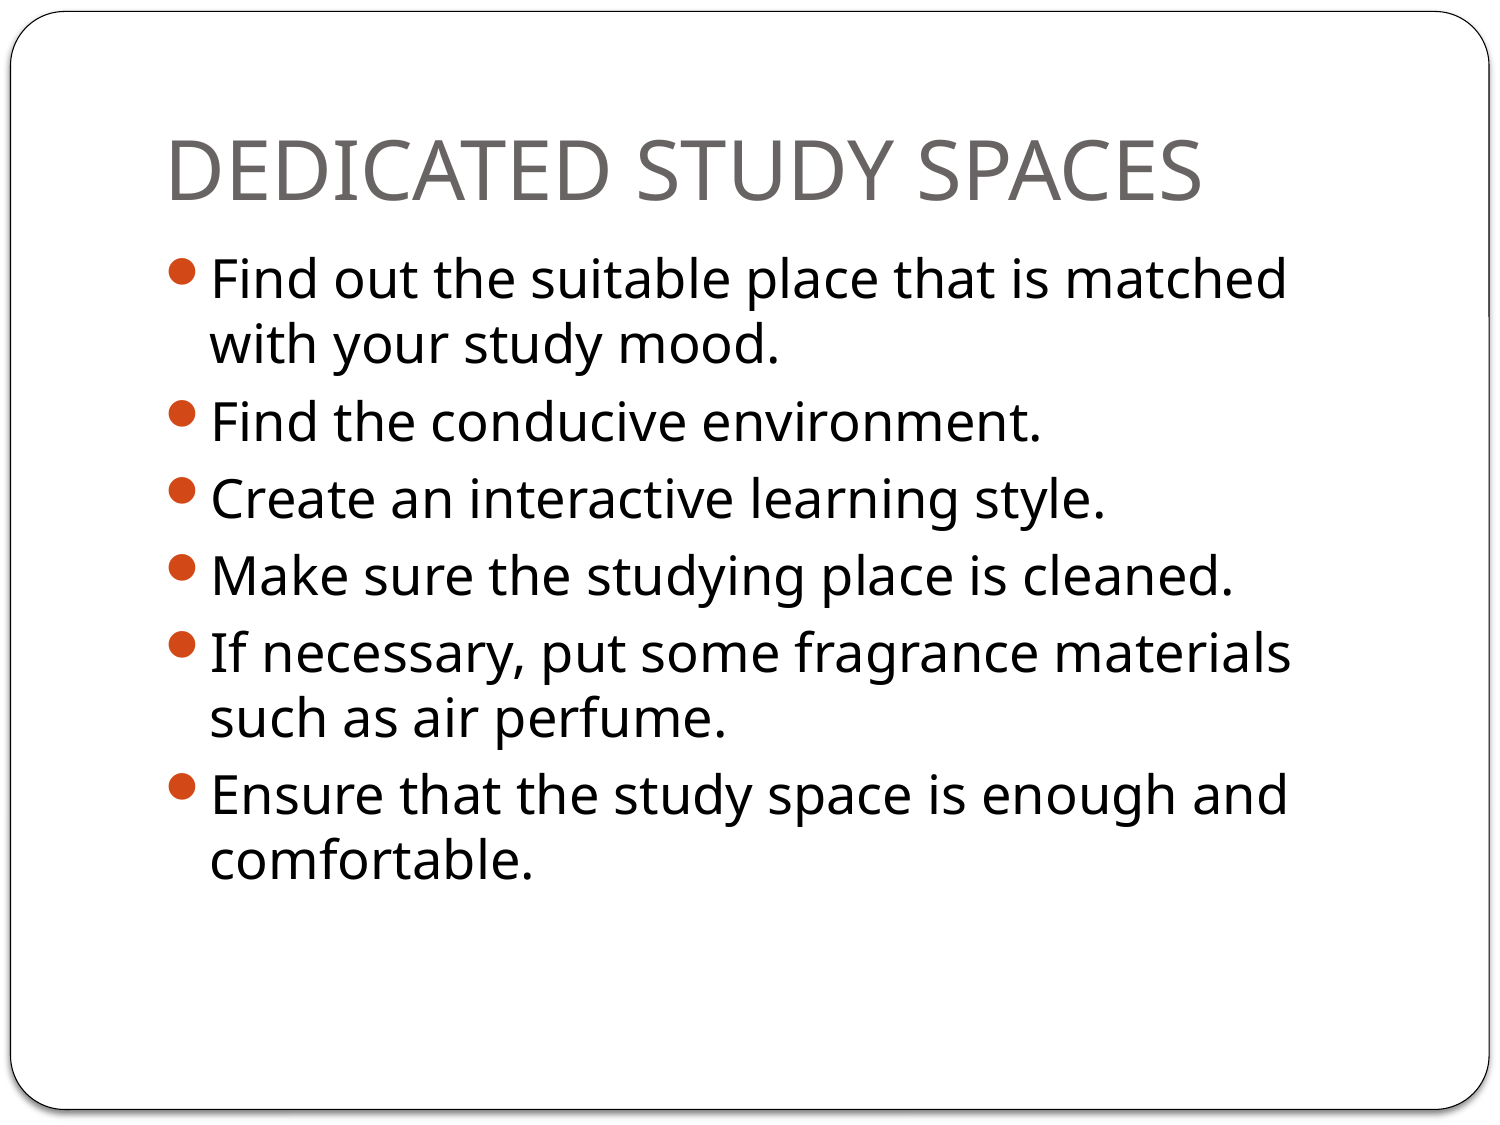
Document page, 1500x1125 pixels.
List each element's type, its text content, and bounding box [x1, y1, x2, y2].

title DEDICATED STUDY SPACES [150, 45, 1425, 233]
list Find out the suitable place that is matched with your study mood. Find the conducive environment. Create an interactive learning style. Make sure the studying place is cleaned. If necessary, put some fragrance materials such as air perfume. Ensure that the study space is enough and comfortable. [150, 237, 1425, 988]
